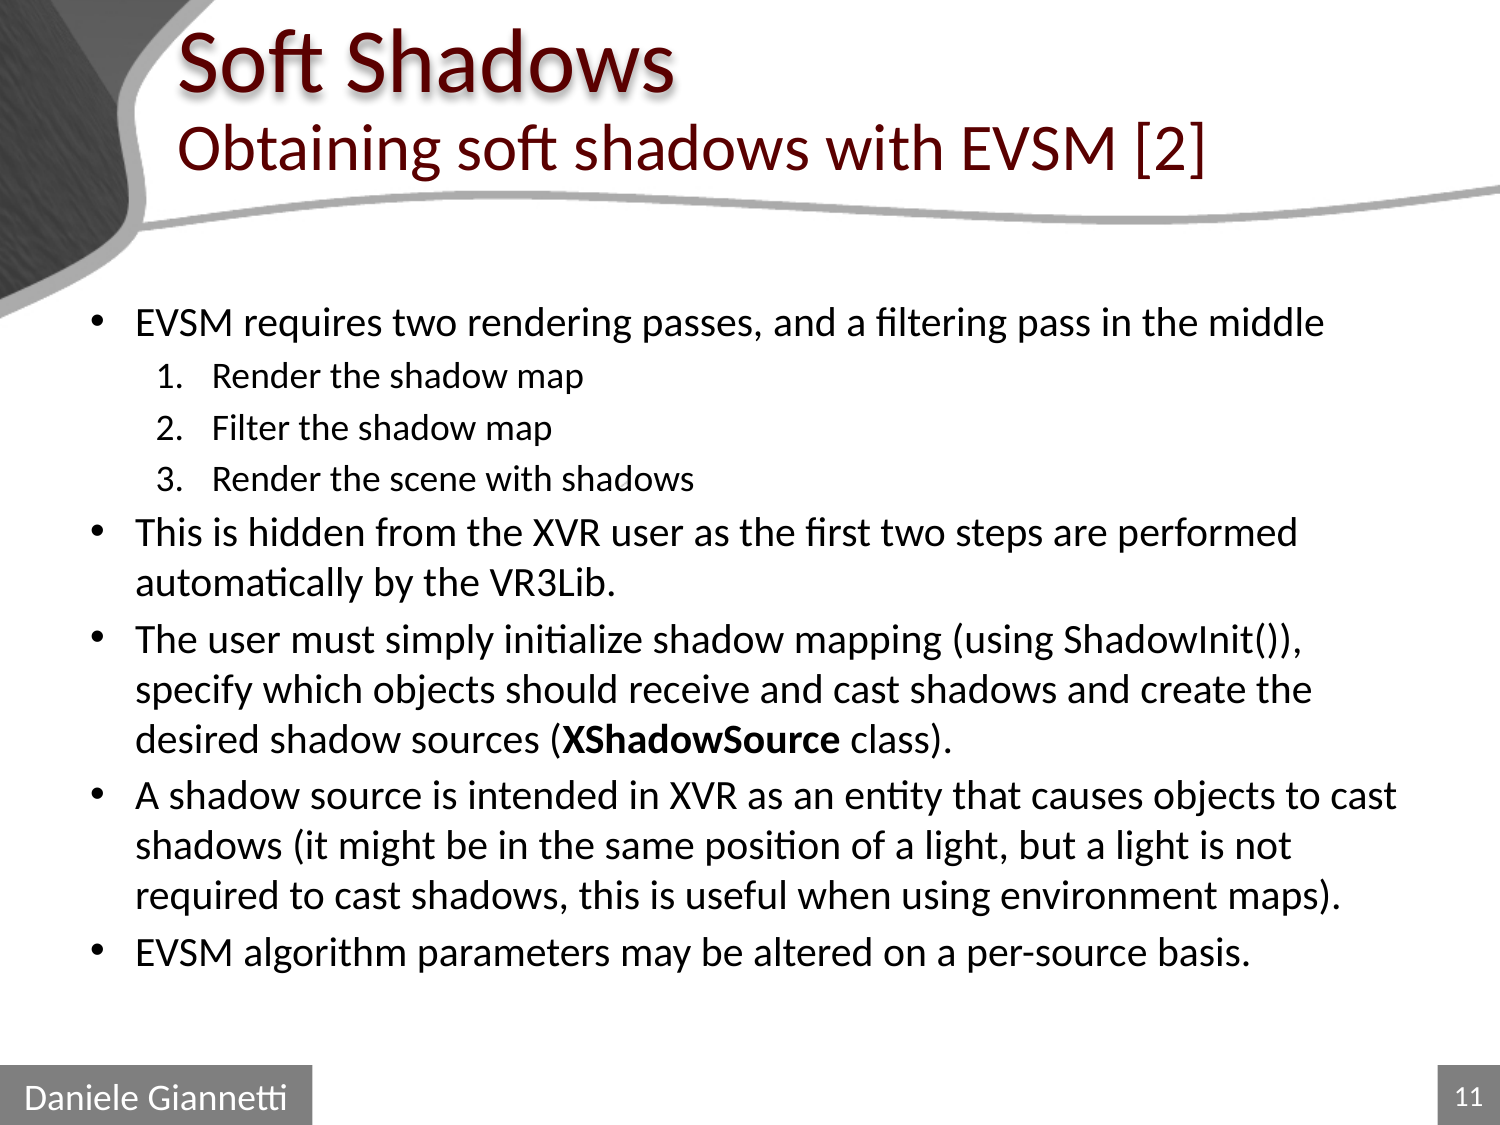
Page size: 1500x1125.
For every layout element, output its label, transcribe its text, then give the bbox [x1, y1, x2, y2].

picture [0, 0, 1500, 1125]
title Soft Shadows [162, 0, 1375, 87]
slide_number 11 [1437, 1065, 1500, 1125]
text_box Daniele Giannetti [0, 1065, 313, 1125]
text_box Obtaining soft shadows with EVSM [2] [162, 87, 1375, 200]
list EVSM requires two rendering passes, and a filtering pass in the middle Render the shadow map Filter the shadow map Render the scene with shadows This is hidden from the XVR user as the first two steps are performed automatically by the VR3Lib. The user must simply initialize shadow mapping (using ShadowInit()), specify which objects should receive and cast shadows and create the desired shadow sources (XShadowSource class). A shadow source is intended in XVR as an entity that causes objects to cast shadows (it might be in the same position of a light, but a light is not required to cast shadows, this is useful when using environment maps). EVSM algorithm parameters may be altered on a per-source basis. [75, 287, 1425, 1063]
